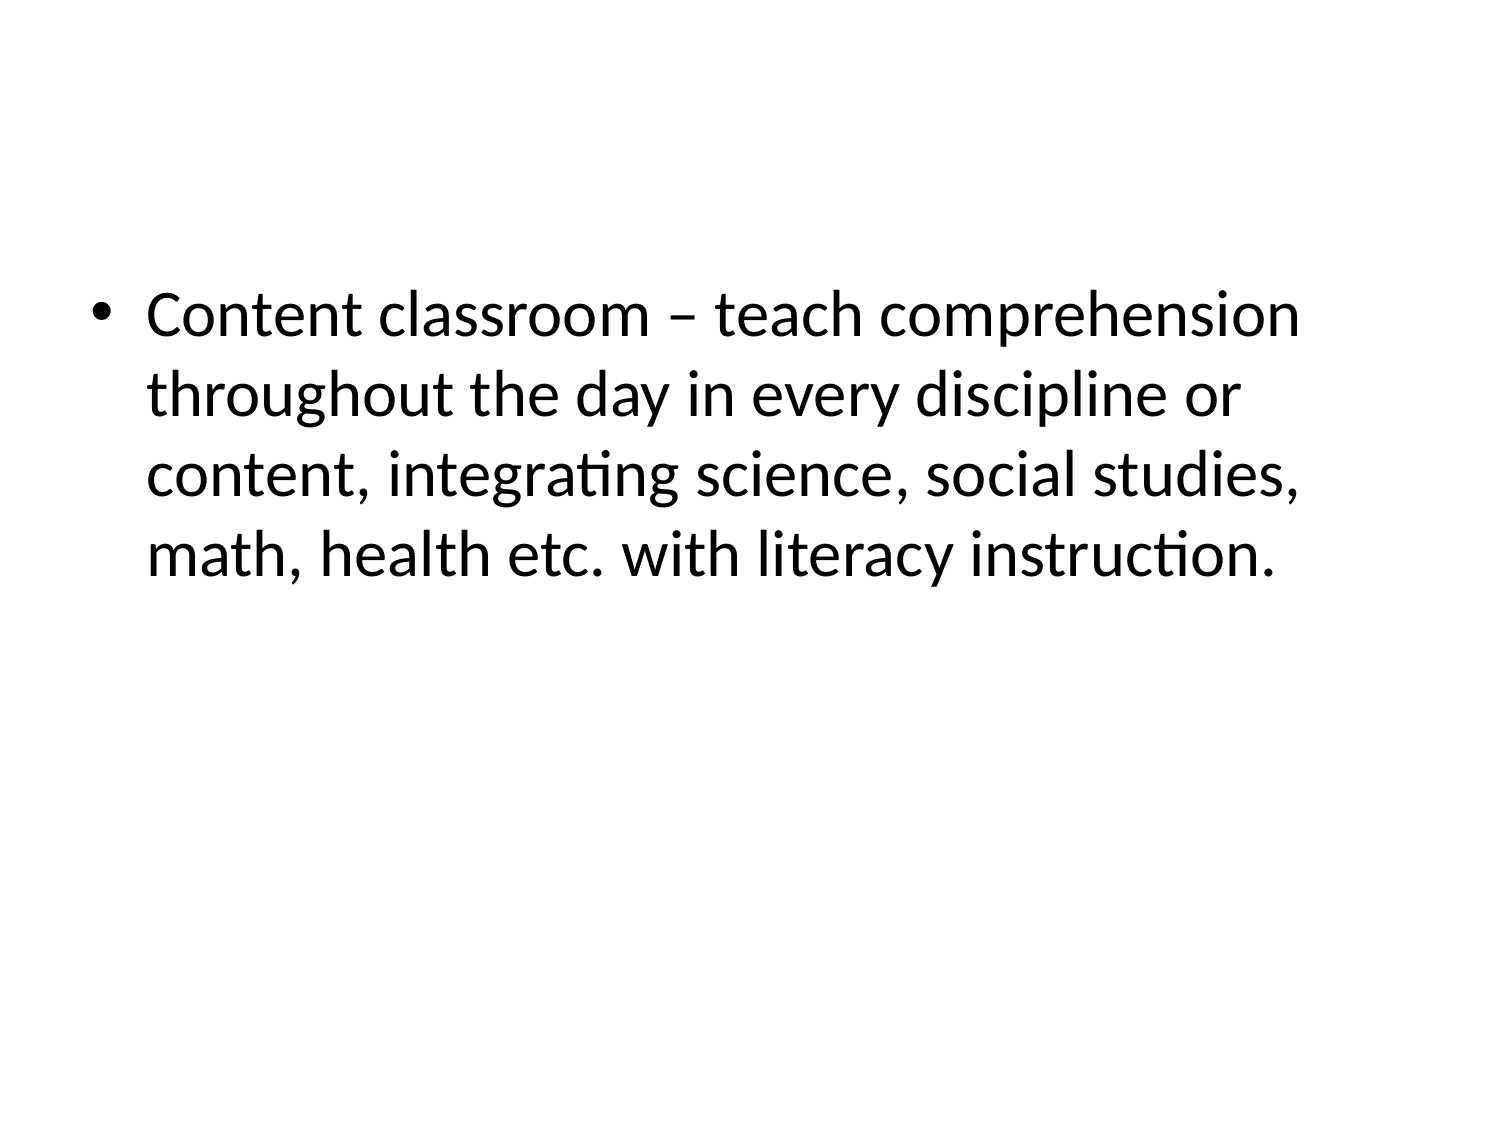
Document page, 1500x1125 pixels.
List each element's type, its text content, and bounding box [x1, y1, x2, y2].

list Content classroom – teach comprehension throughout the day in every discipline or content, integrating science, social studies, math, health etc. with literacy instruction. [75, 262, 1425, 1005]
